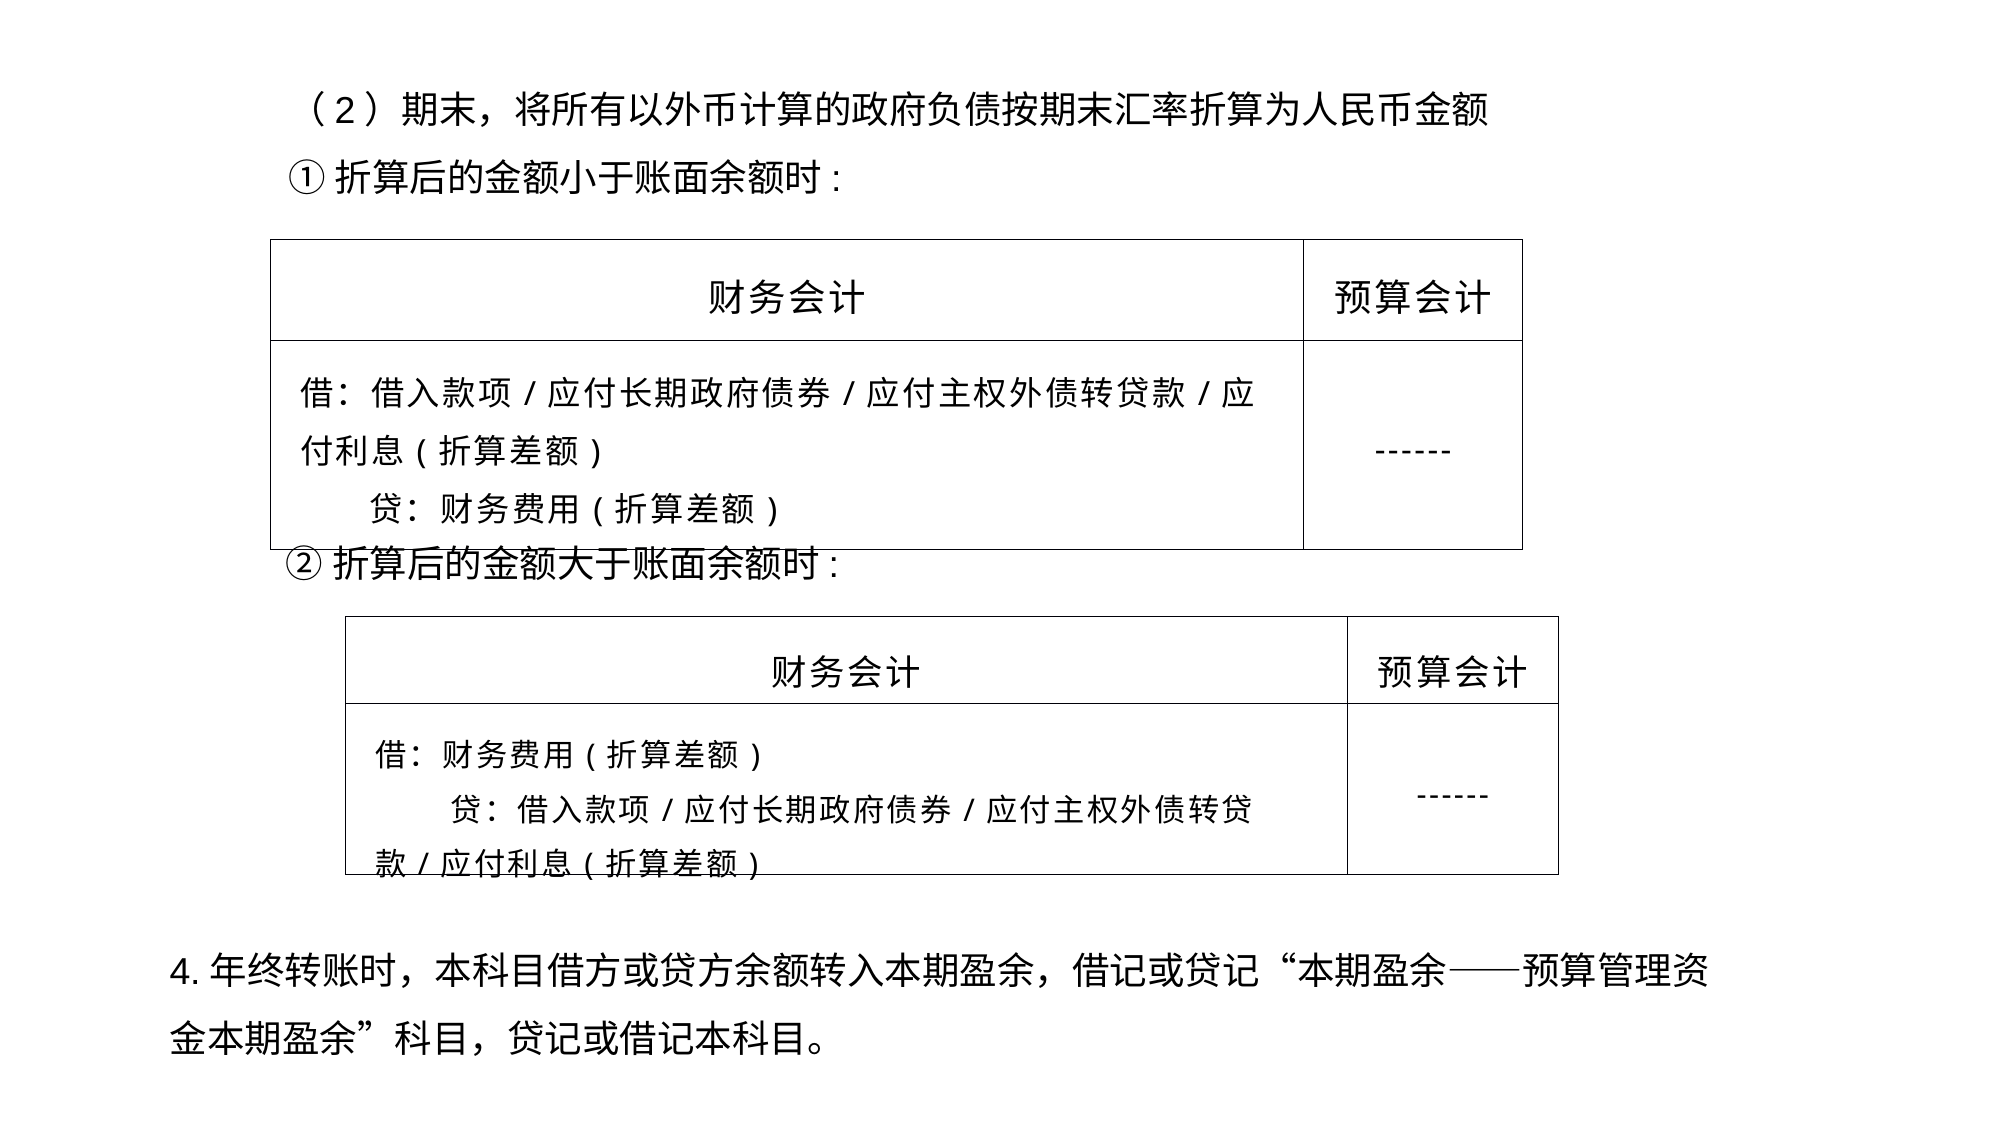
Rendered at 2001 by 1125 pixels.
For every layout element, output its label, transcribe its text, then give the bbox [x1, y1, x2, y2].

text_box （2）期末，将所有以外币计算的政府负债按期末汇率折算为人民币金额 ①折算后的金额小于账面余额时: [229, 56, 1800, 208]
table_cell 借：财务费用(折算差额) 贷：借入款项/应付长期政府债券/应付主权外债转贷款/应付利息(折算差额) [346, 704, 1347, 874]
text_box 4.年终转账时，本科目借方或贷方余额转入本期盈余，借记或贷记“本期盈余——预算管理资金本期盈余”科目，贷记或借记本科目。 [154, 917, 1759, 1085]
table_header 预算会计 [1348, 617, 1558, 703]
table_cell ------ [1348, 704, 1558, 874]
table_header 预算会计 [1304, 240, 1522, 340]
table_cell 借：借入款项/应付长期政府债券/应付主权外债转贷款/应付利息(折算差额) 贷：财务费用(折算差额) [271, 341, 1303, 532]
table_header 财务会计 [346, 617, 1347, 703]
table_header 财务会计 [271, 240, 1303, 340]
table_cell ------ [1304, 341, 1522, 549]
text_box ②折算后的金额大于账面余额时: [270, 532, 1500, 592]
